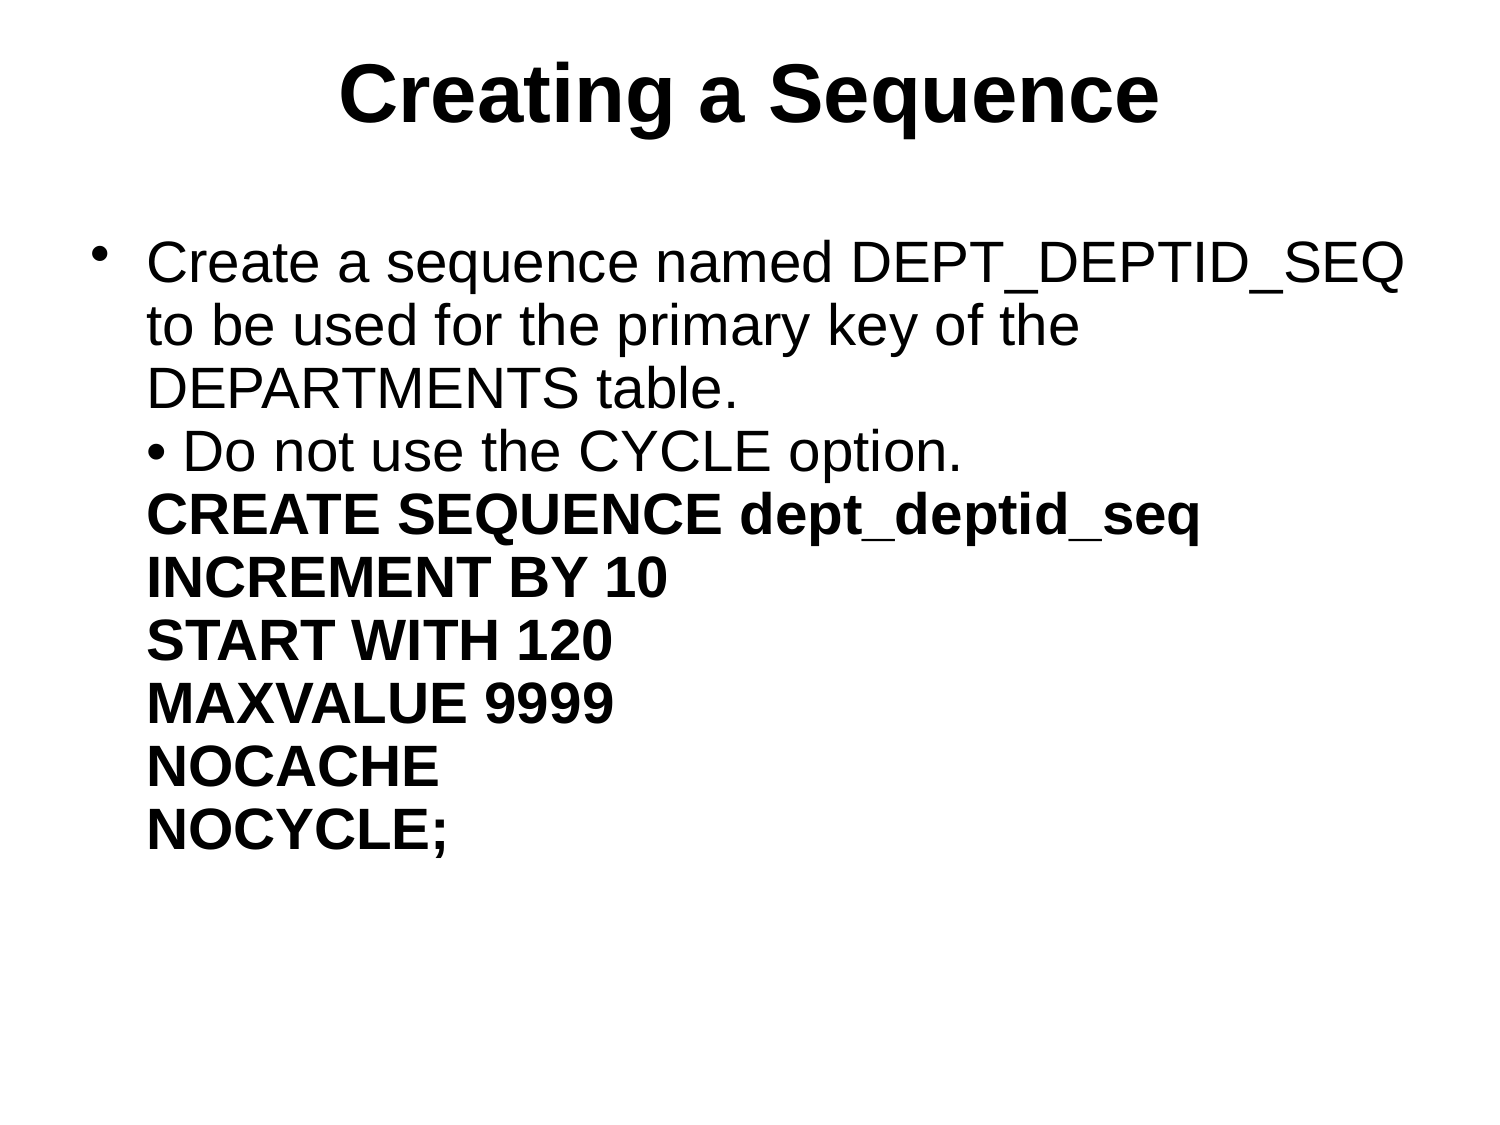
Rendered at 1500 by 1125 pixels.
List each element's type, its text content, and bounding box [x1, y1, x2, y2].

list Create a sequence named DEPT_DEPTID_SEQ to be used for the primary key of the DEPARTMENTS table. • Do not use the CYCLE option. CREATE SEQUENCE dept_deptid_seq INCREMENT BY 10 START WITH 120 MAXVALUE 9999 NOCACHE NOCYCLE; [74, 224, 1426, 1006]
title Creating a Sequence [74, 44, 1426, 224]
